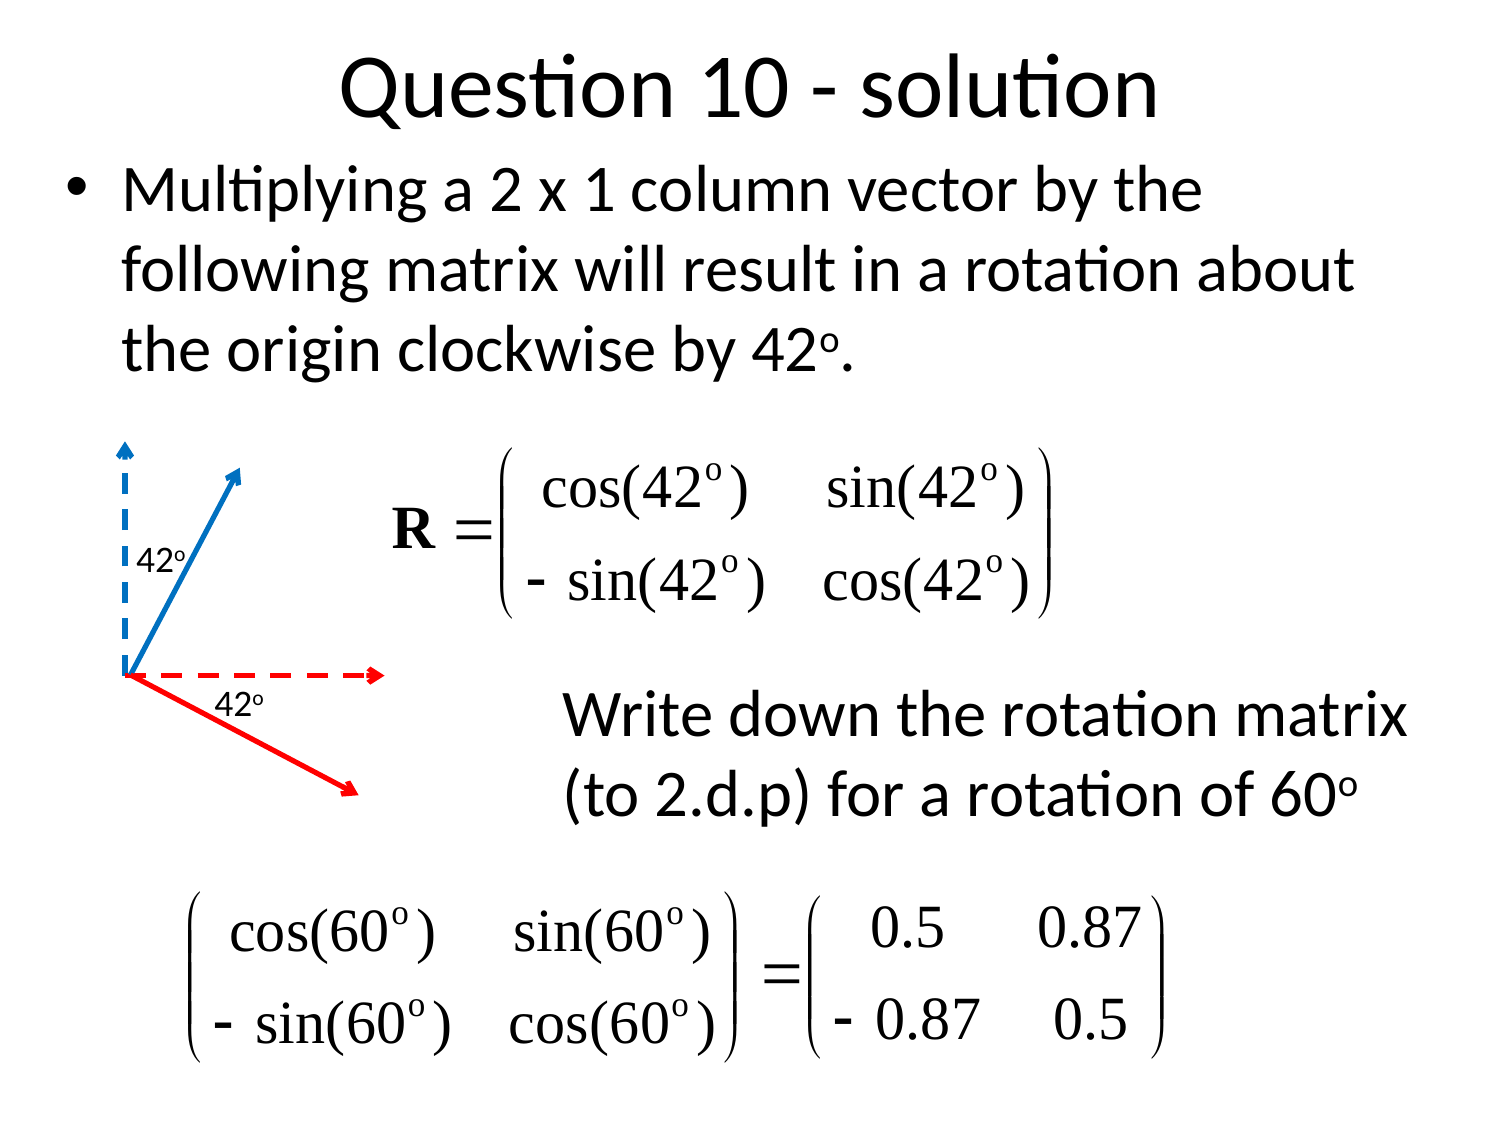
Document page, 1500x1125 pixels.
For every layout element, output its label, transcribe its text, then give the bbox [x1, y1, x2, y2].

text_box Write down the rotation matrix (to 2.d.p) for a rotation of 60o [548, 662, 1460, 838]
list Multiplying a 2 x 1 column vector by the following matrix will result in a rotation about the origin clockwise by 42o. [50, 137, 1438, 1061]
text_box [382, 436, 1070, 632]
title Question 10 - solution [75, 0, 1425, 137]
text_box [176, 879, 1184, 1075]
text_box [124, 441, 429, 749]
